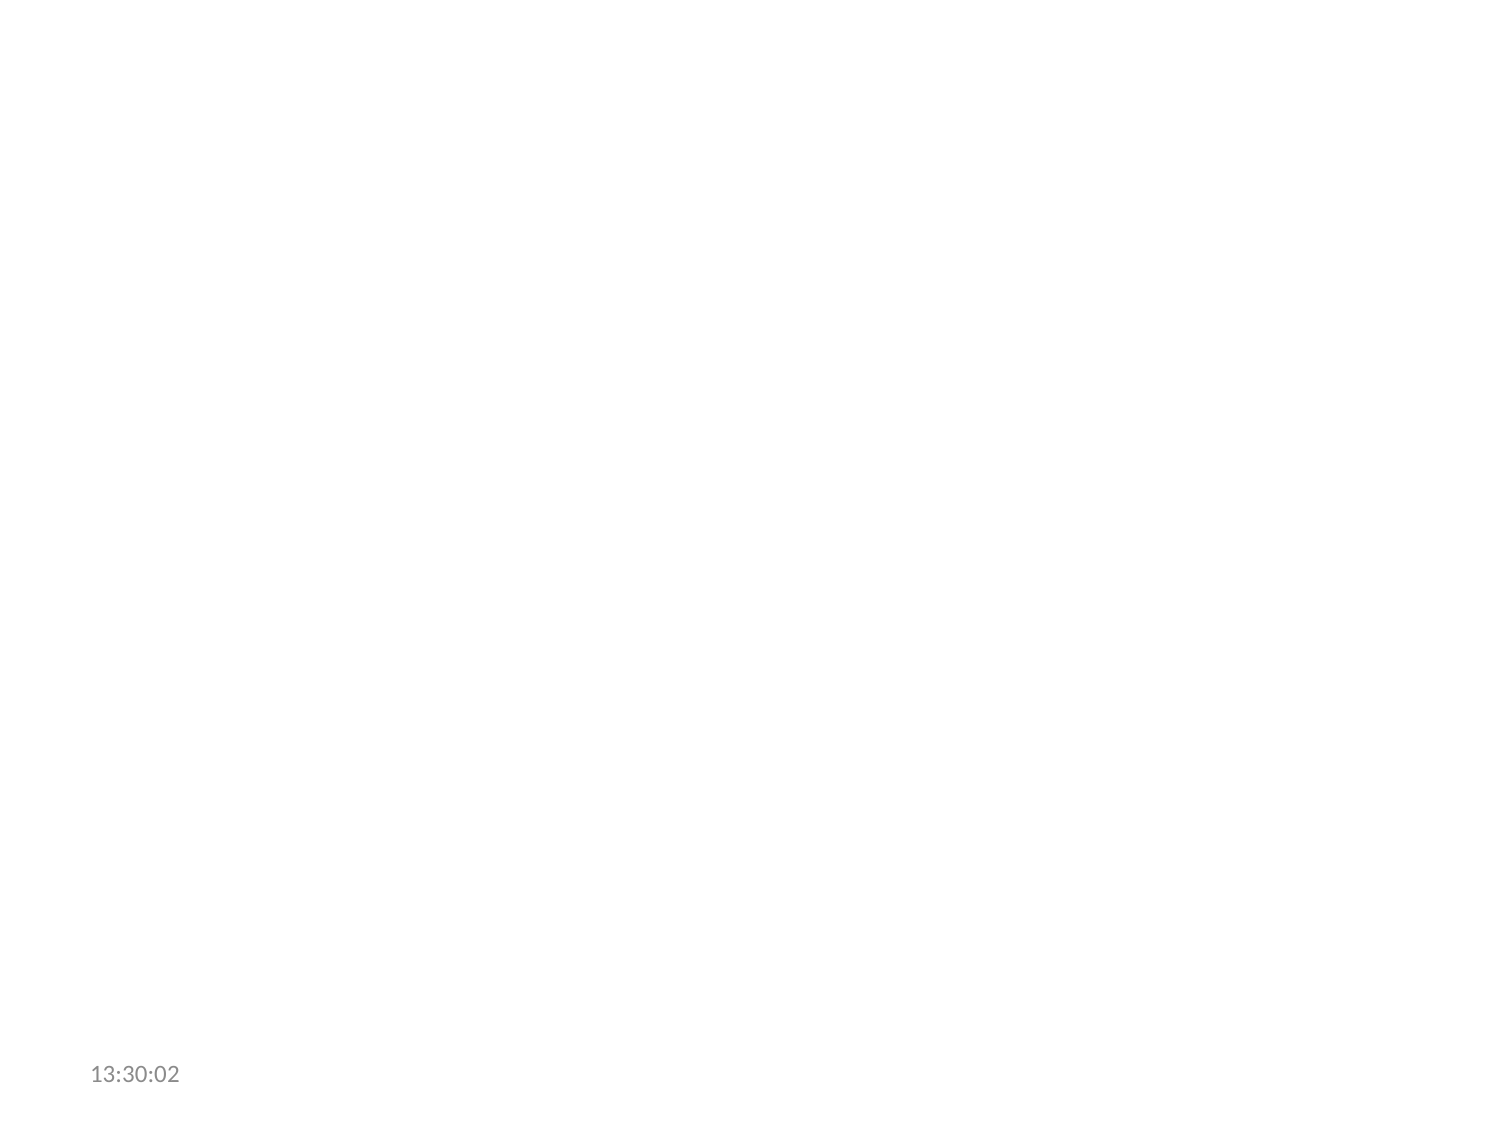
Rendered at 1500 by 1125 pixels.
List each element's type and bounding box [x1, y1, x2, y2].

slide_number [75, 1042, 425, 1103]
